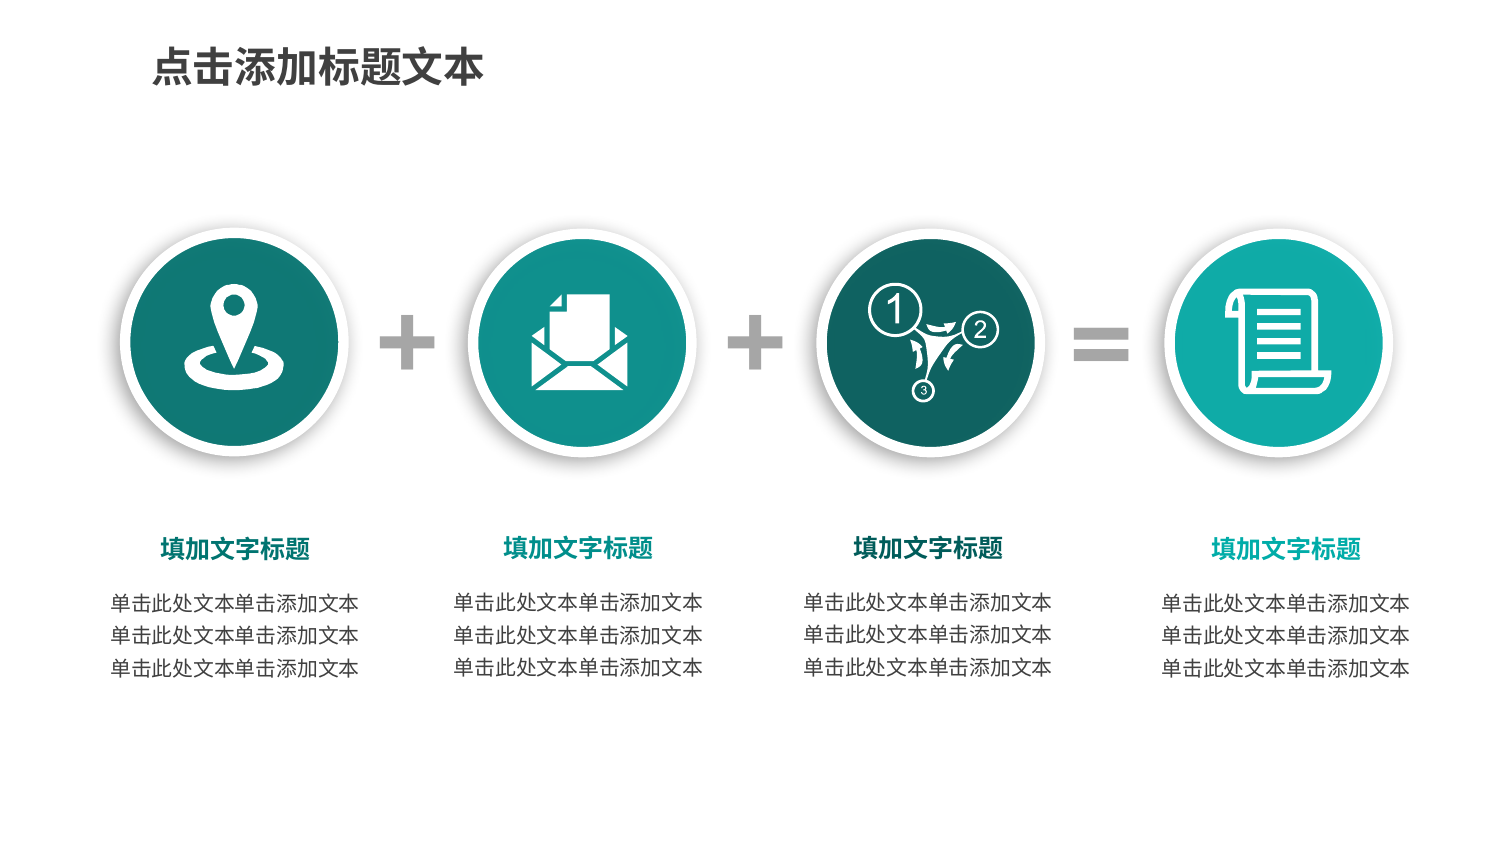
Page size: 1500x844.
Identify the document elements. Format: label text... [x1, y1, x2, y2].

text_box [124, 232, 339, 452]
text_box 填加文字标题 [430, 525, 728, 563]
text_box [184, 284, 284, 391]
text_box + [687, 262, 824, 413]
text_box 填加文字标题 [780, 524, 1077, 563]
text_box + [339, 262, 476, 413]
text_box 单击此处文本单击添加文本单击此处文本单击添加文本单击此处文本单击添加文本 [451, 575, 706, 680]
text_box 点击添加标题文本 [136, 33, 501, 99]
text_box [1225, 288, 1332, 395]
text_box = [1033, 264, 1170, 415]
text_box [476, 233, 687, 453]
text_box 单击此处文本单击添加文本单击此处文本单击添加文本单击此处文本单击添加文本 [801, 574, 1056, 680]
text_box 填加文字标题 [1138, 525, 1435, 564]
text_box 单击此处文本单击添加文本单击此处文本单击添加文本单击此处文本单击添加文本 [107, 575, 362, 681]
text_box [1170, 233, 1389, 453]
text_box 单击此处文本单击添加文本单击此处文本单击添加文本单击此处文本单击添加文本 [1159, 575, 1414, 681]
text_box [531, 294, 628, 390]
text_box [868, 282, 1000, 403]
text_box 填加文字标题 [87, 525, 384, 564]
text_box [824, 233, 1033, 453]
